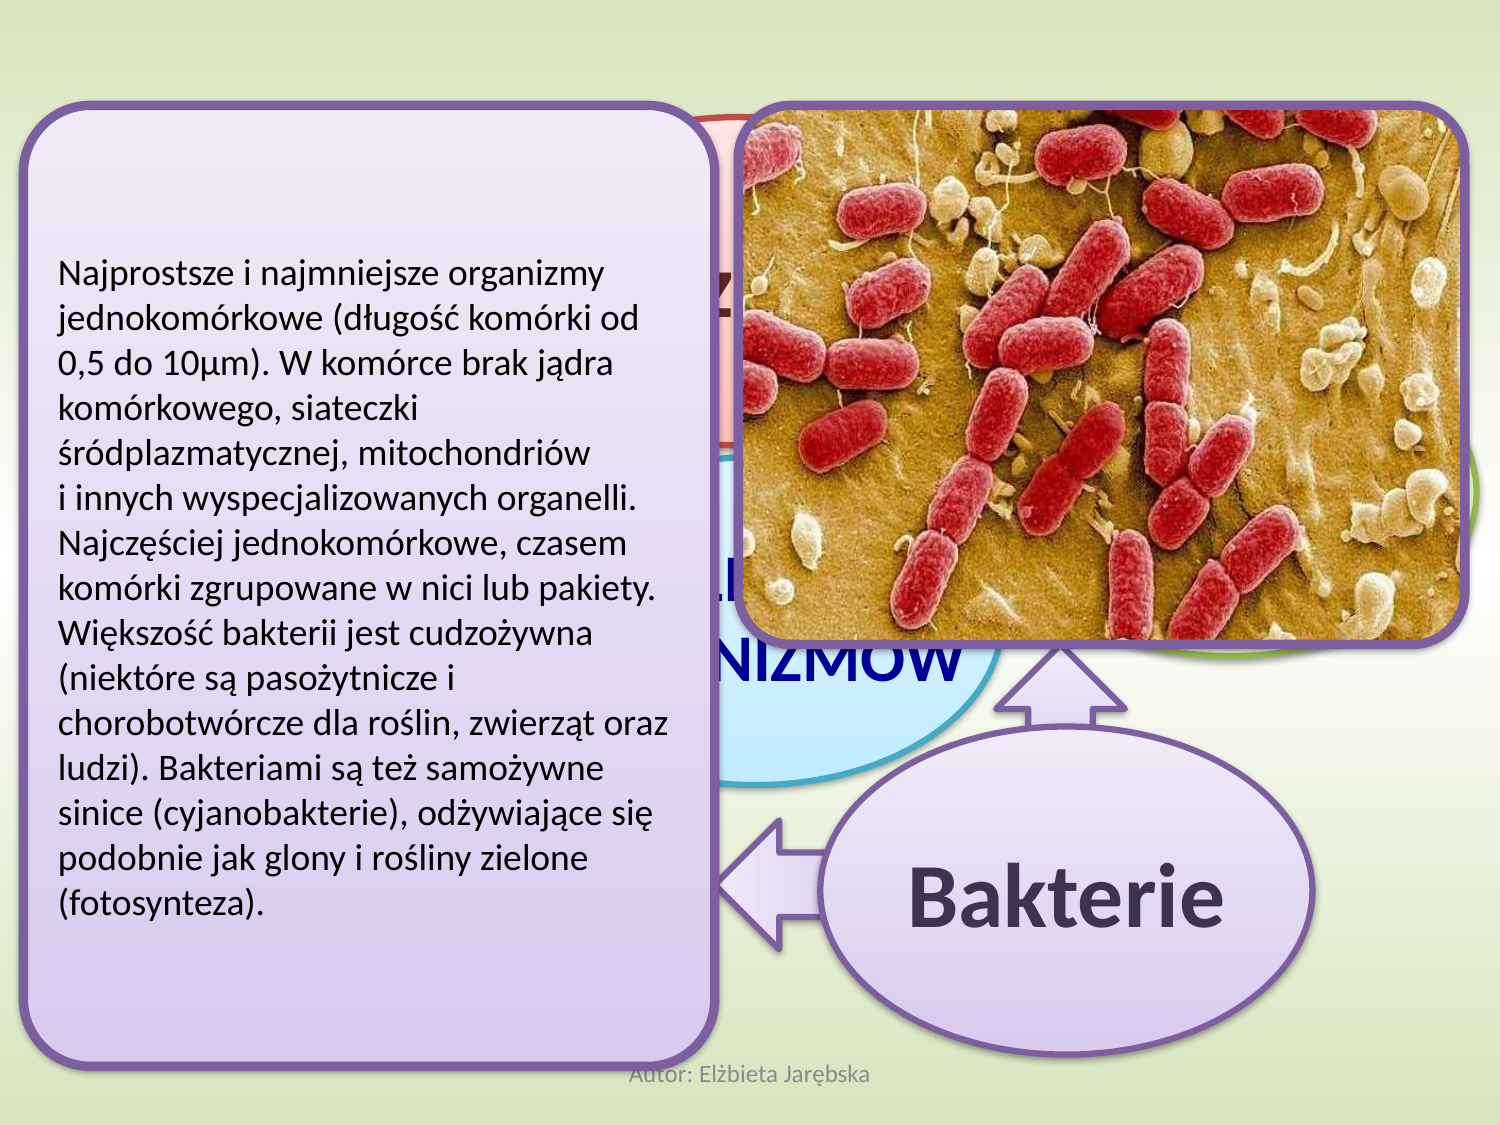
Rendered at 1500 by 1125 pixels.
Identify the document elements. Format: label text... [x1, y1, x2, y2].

footer Autor: Elżbieta Jarębska [512, 1042, 988, 1103]
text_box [984, 327, 1477, 657]
text_box [0, 0, 1500, 1125]
